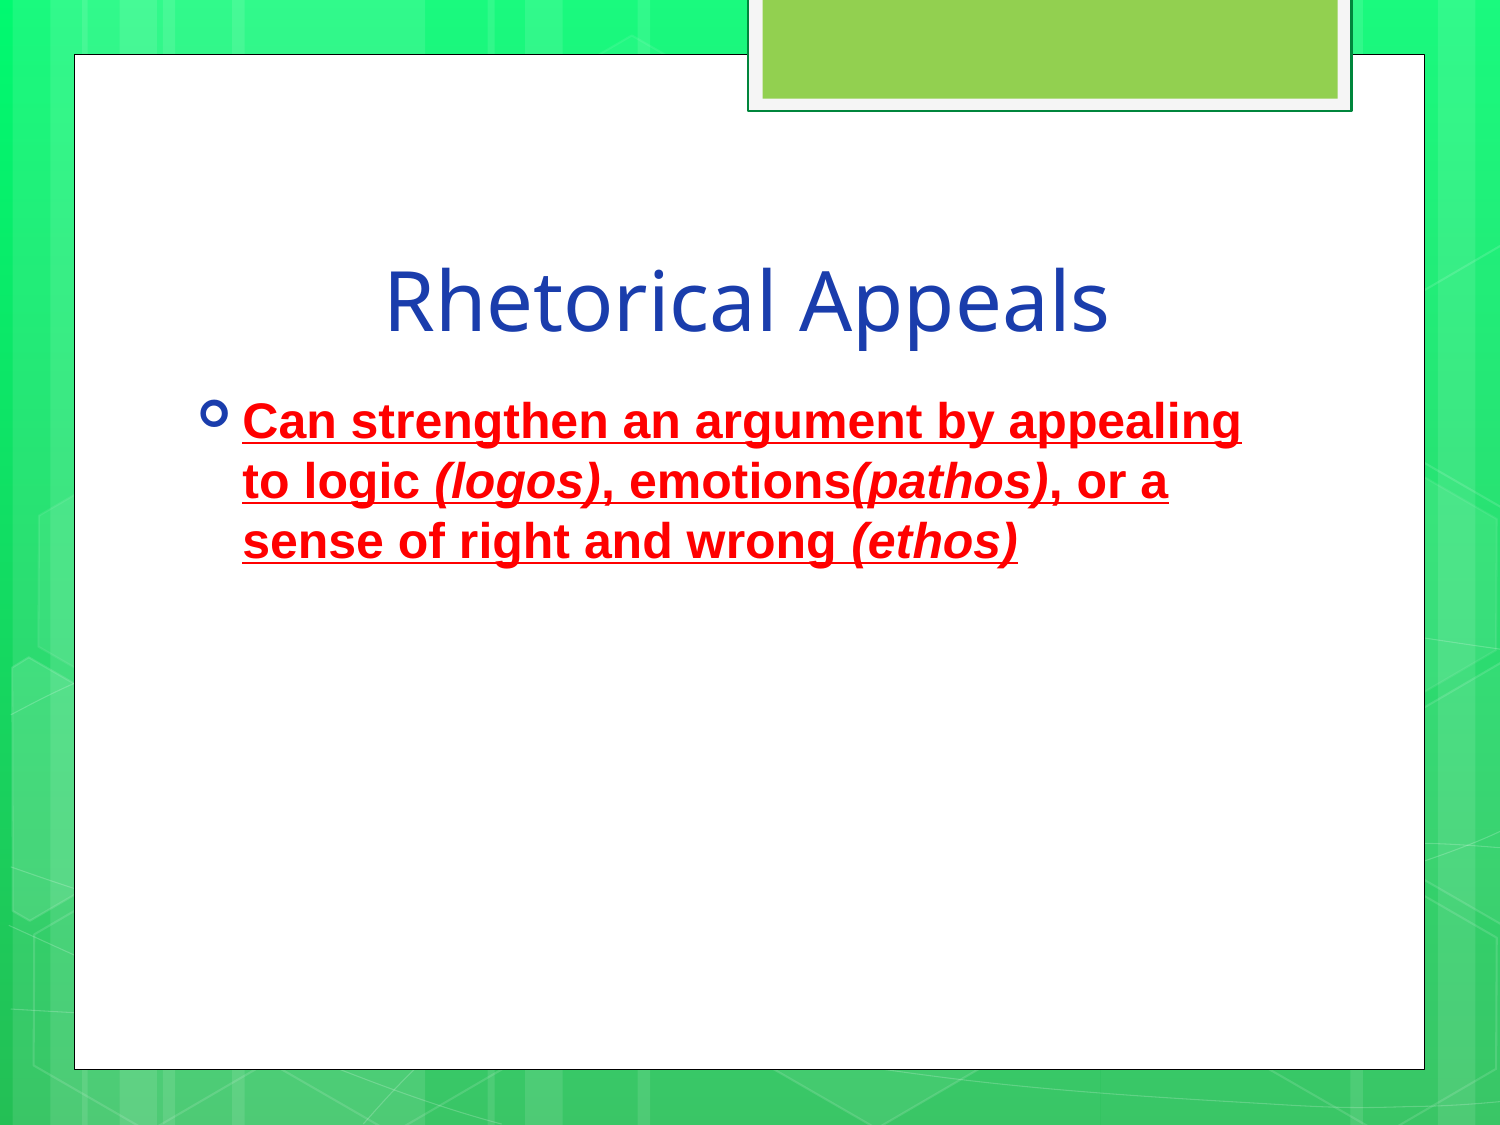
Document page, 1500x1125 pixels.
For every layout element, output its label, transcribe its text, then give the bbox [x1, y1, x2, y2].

title Rhetorical Appeals [171, 168, 1324, 357]
list Can strengthen an argument by appealing to logic (logos), emotions(pathos), or a sense of right and wrong (ethos) [171, 381, 1283, 957]
